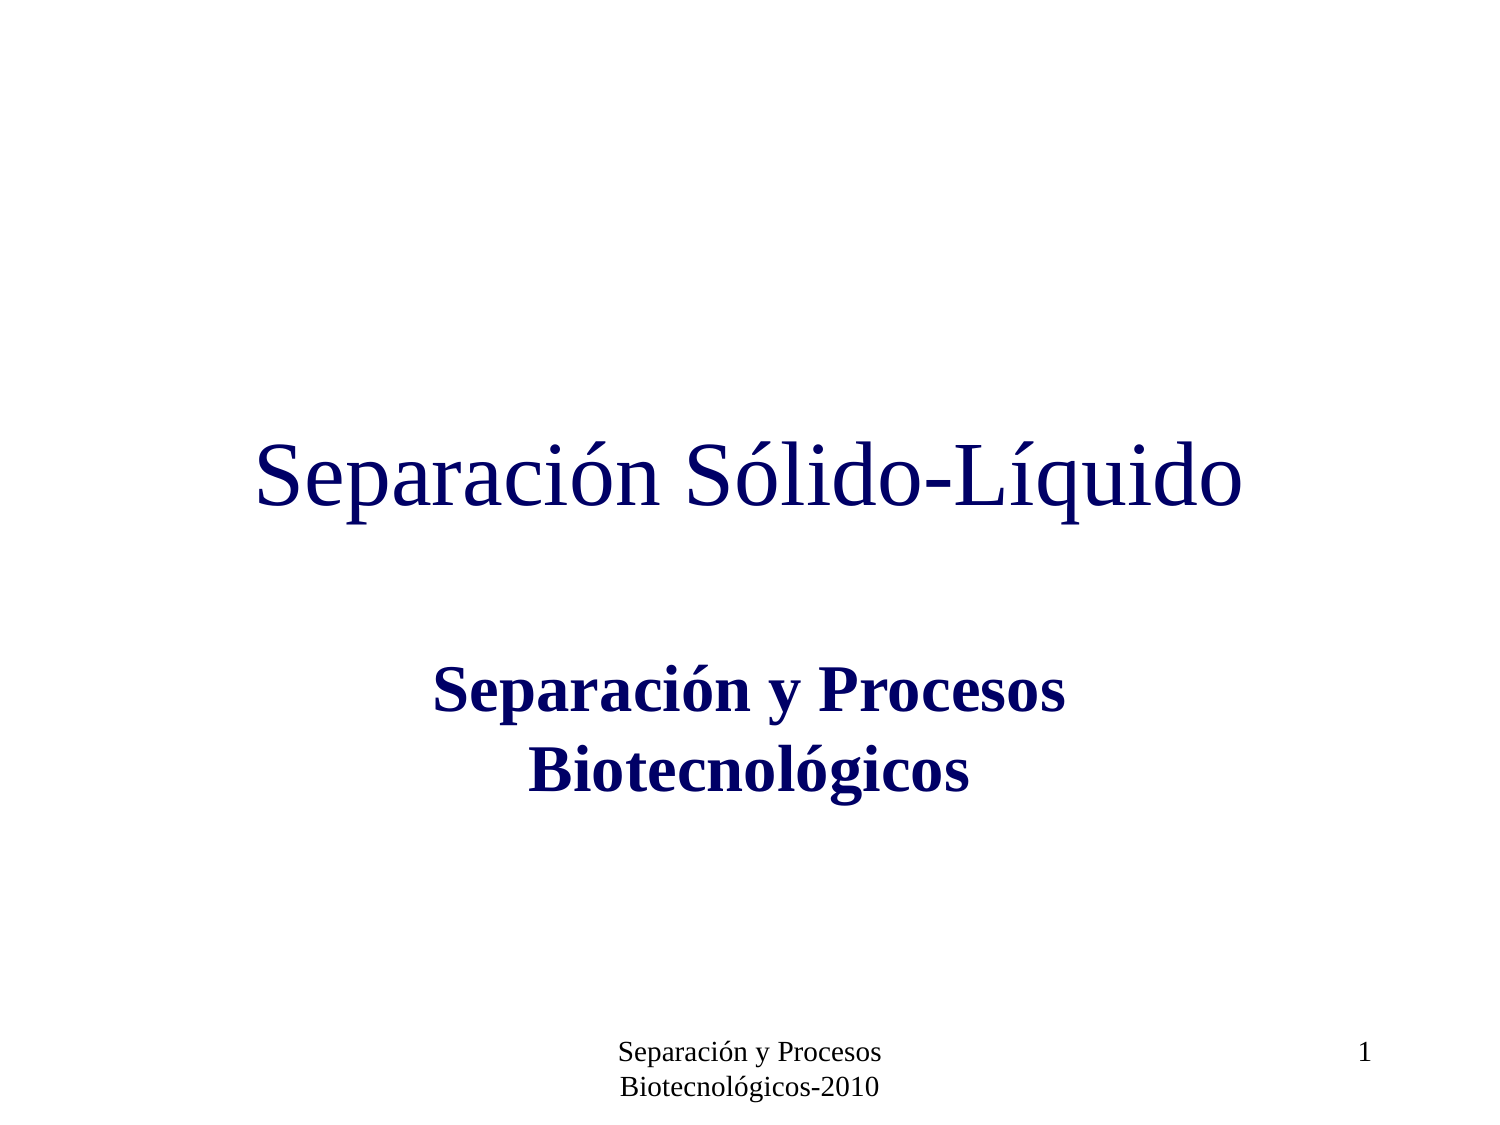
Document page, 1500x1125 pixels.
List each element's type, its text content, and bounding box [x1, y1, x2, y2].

footer Separación y Procesos Biotecnológicos-2010 [512, 1024, 988, 1101]
slide_number 1 [1074, 1024, 1388, 1101]
subtitle Separación y Procesos Biotecnológicos [224, 637, 1276, 926]
title Separación Sólido-Líquido [112, 374, 1388, 563]
